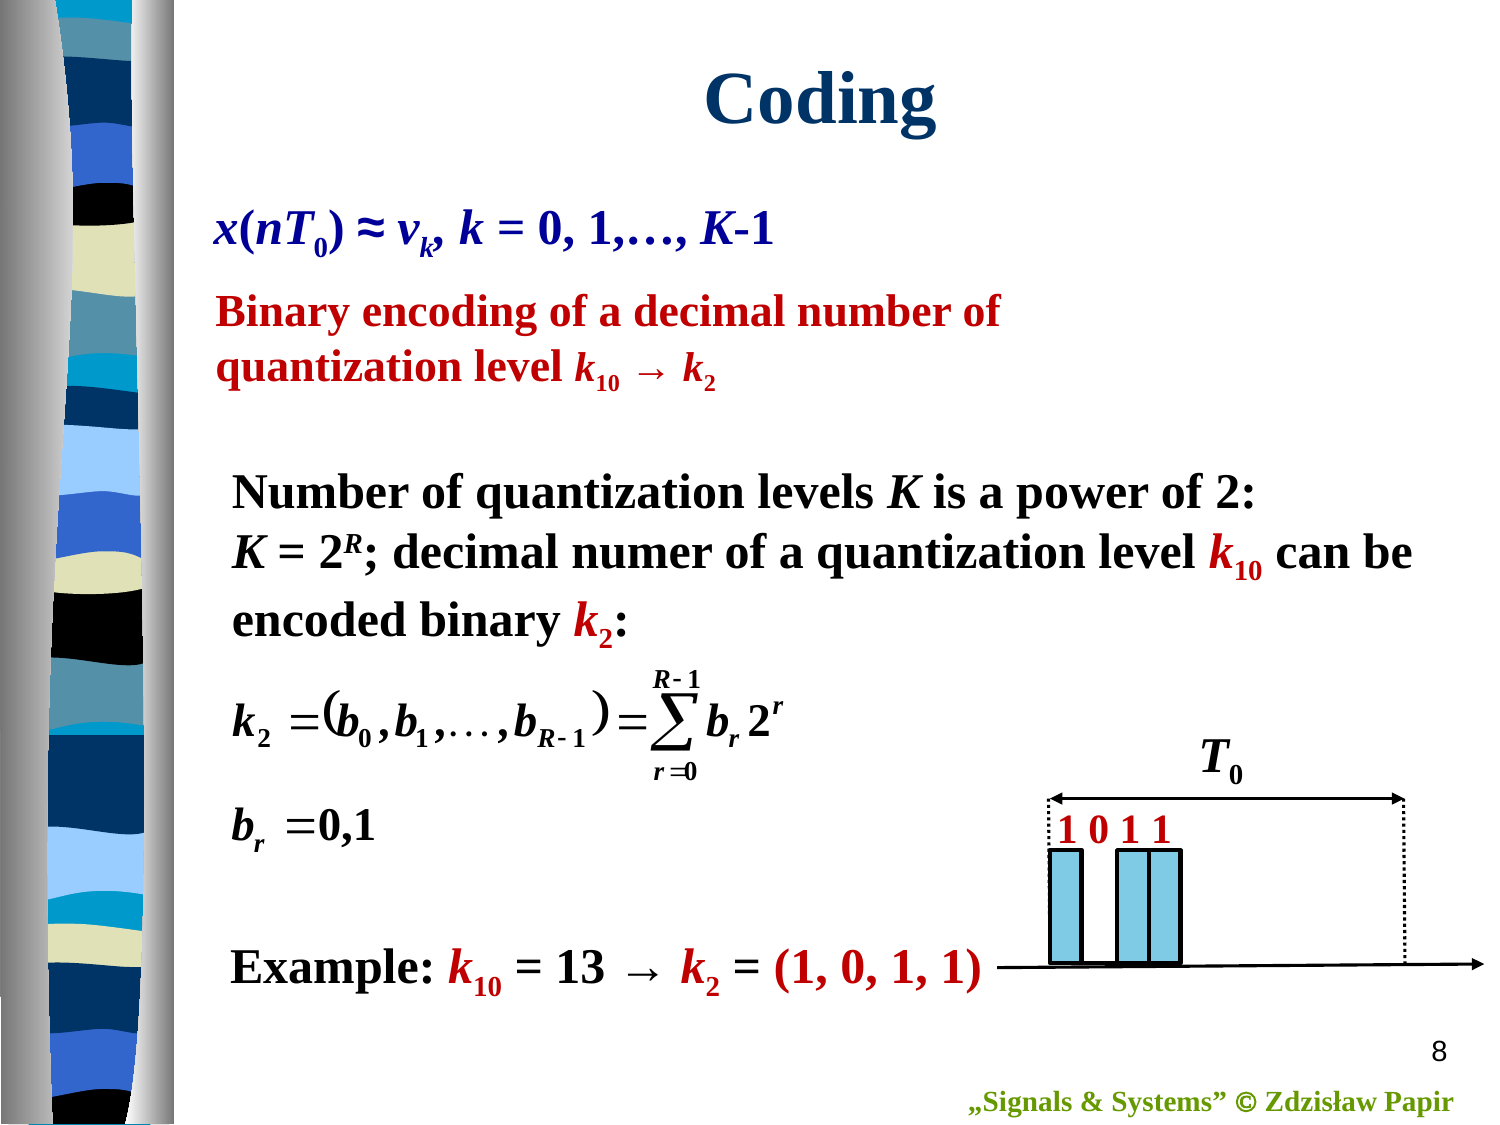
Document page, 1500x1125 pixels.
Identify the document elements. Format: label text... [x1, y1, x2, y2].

text_box Binary encoding of a decimal number of quantization level k10 → k2 [200, 273, 1149, 404]
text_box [1003, 714, 1485, 965]
title Coding [182, 0, 1459, 188]
text_box „Signals & Systems”  Zdzisław Papir [953, 1074, 1470, 1125]
text_box Number of quantization levels K is a power of 2: K = 2R; decimal numer of a quantization level k10 can be encoded binary k2: [217, 450, 1428, 662]
text_box x(nT0) ≈ vk, k = 0, 1,…, K-1 [198, 187, 822, 271]
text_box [224, 657, 796, 862]
slide_number 8 [1149, 1024, 1463, 1101]
text_box Example: k10 = 13 → k2 = (1, 0, 1, 1) [215, 926, 998, 1010]
